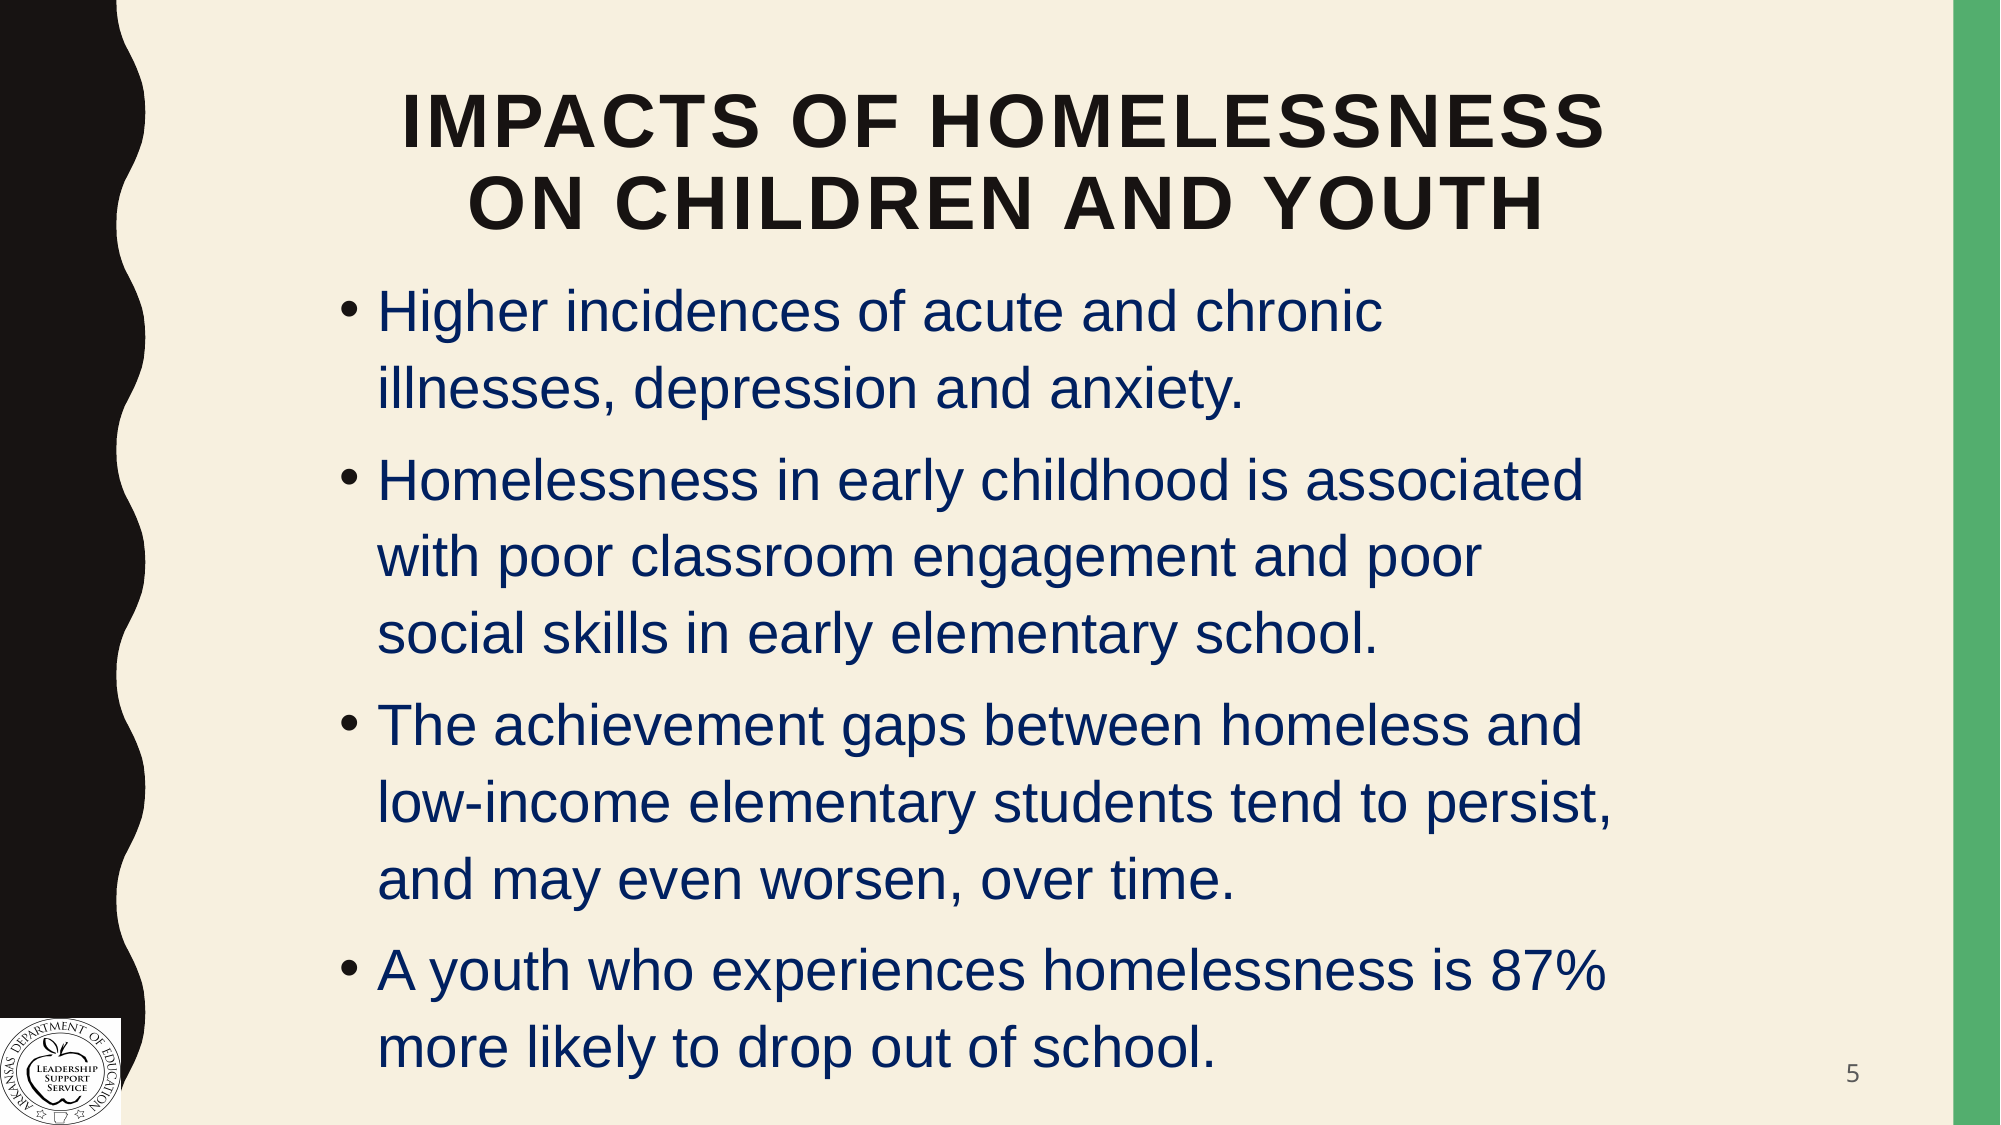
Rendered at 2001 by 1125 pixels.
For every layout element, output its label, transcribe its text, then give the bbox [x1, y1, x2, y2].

title Impacts of Homelessness on Children and Youth [362, 75, 1650, 275]
slide_number 5 [1412, 1045, 1875, 1103]
list Higher incidences of acute and chronic illnesses, depression and anxiety. Homelessness in early childhood is associated with poor classroom engagement and poor social skills in early elementary school. The achievement gaps between homeless and low-income elementary students tend to persist, and may even worsen, over time. A youth who experiences homelessness is 87% more likely to drop out of school. [324, 258, 1638, 1103]
picture [0, 1018, 121, 1125]
